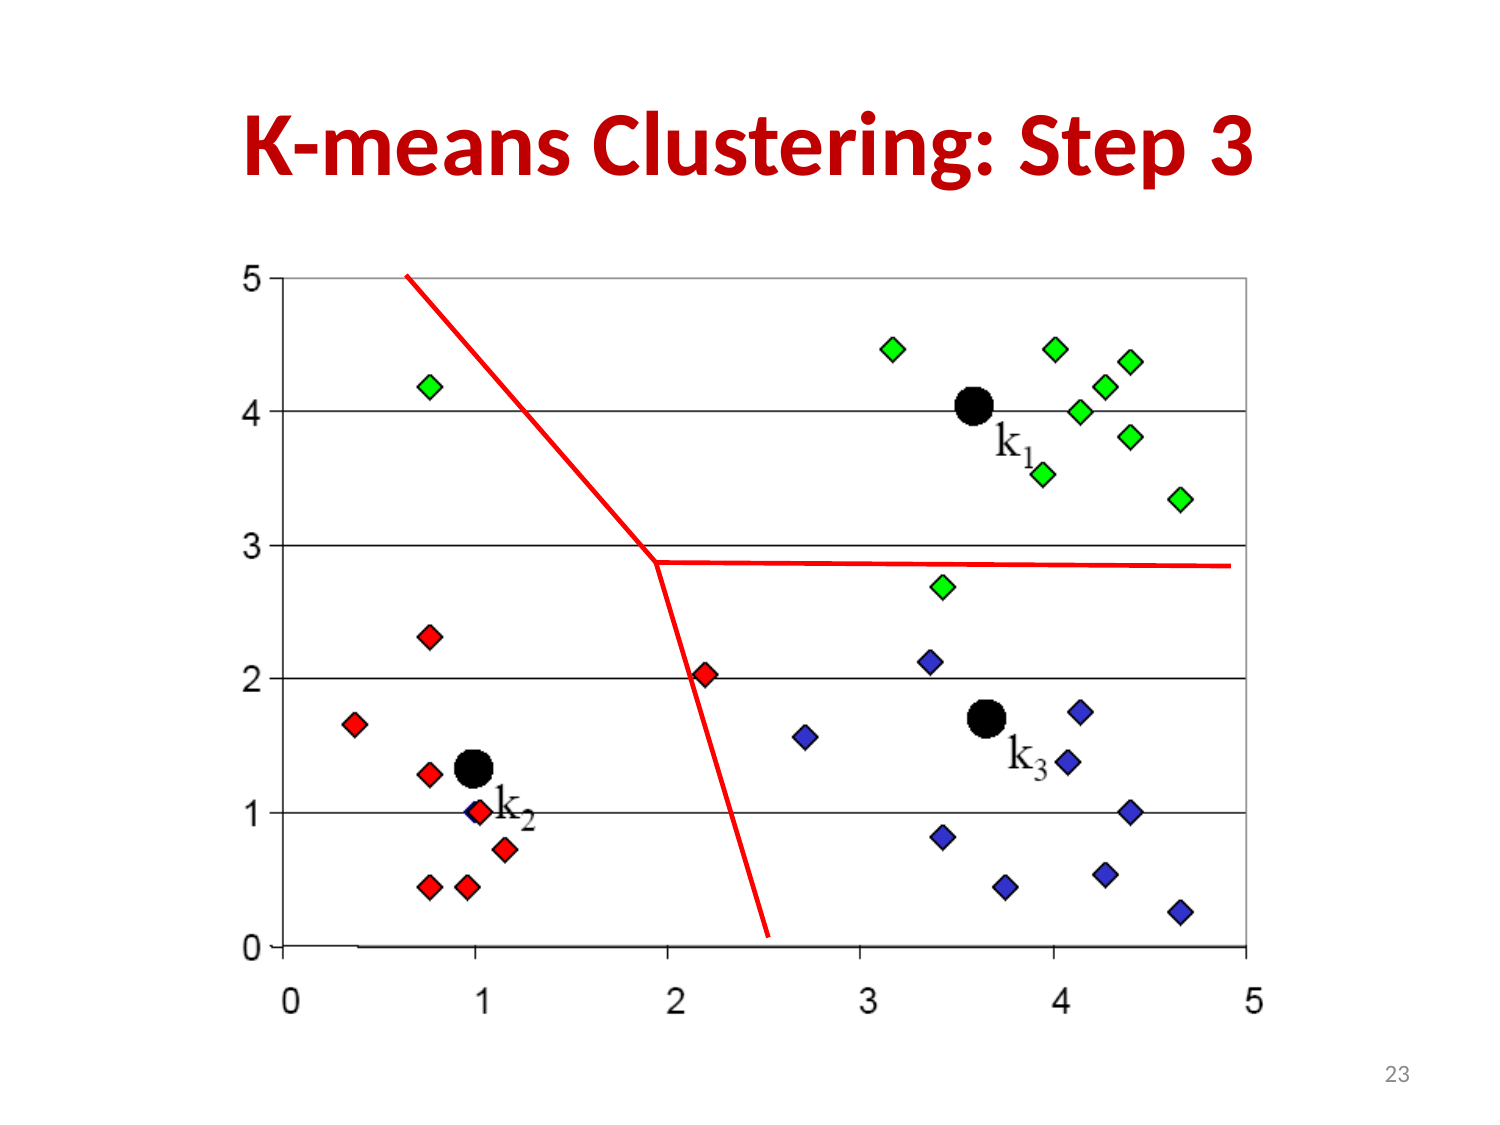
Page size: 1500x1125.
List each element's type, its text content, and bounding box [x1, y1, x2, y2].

slide_number 23 [1074, 1042, 1425, 1103]
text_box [655, 562, 1232, 567]
title K-means Clustering: Step 3 [75, 45, 1425, 233]
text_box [386, 293, 675, 544]
picture [223, 259, 1277, 1026]
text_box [524, 693, 900, 807]
